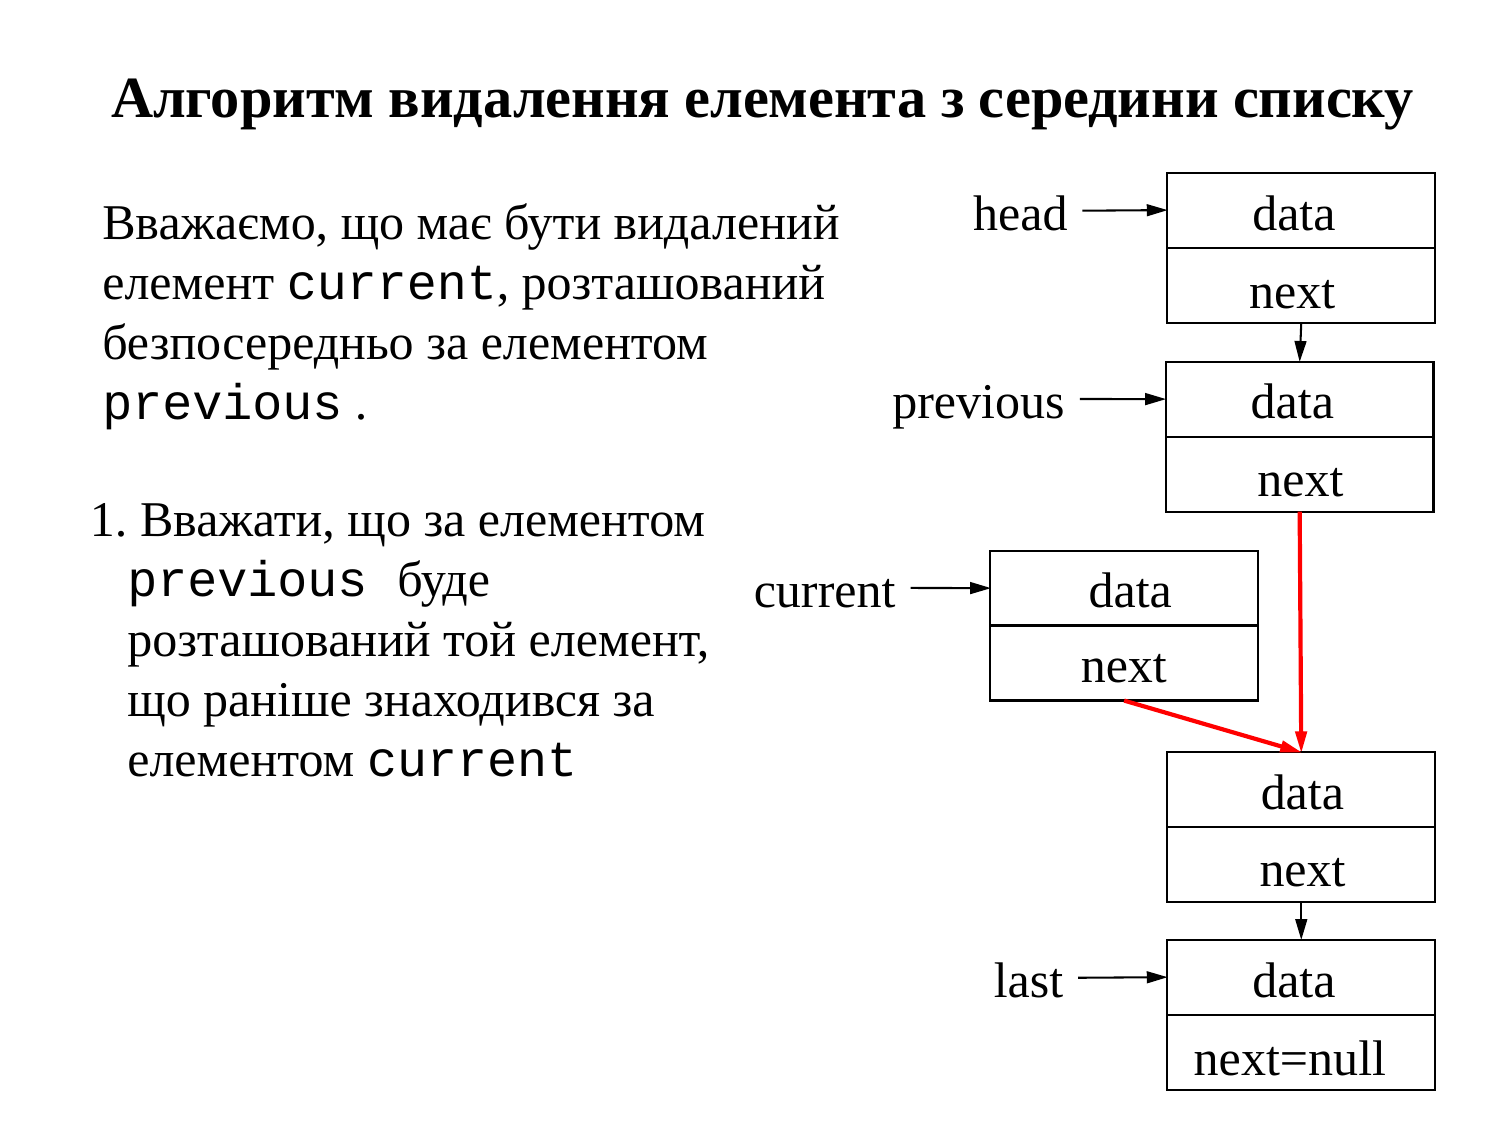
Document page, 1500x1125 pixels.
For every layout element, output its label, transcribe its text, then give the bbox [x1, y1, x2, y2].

title Алгоритм видалення елемента з середини списку [49, 37, 1476, 151]
text_box Вважаємо, що має бути видалений елемент current, розташований безпосередньо за елементом previous . [87, 182, 732, 437]
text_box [737, 172, 1436, 1095]
list 1. Вважати, що за елементом previous буде розташований той елемент, що раніше знаходився за елементом current [0, 478, 732, 790]
